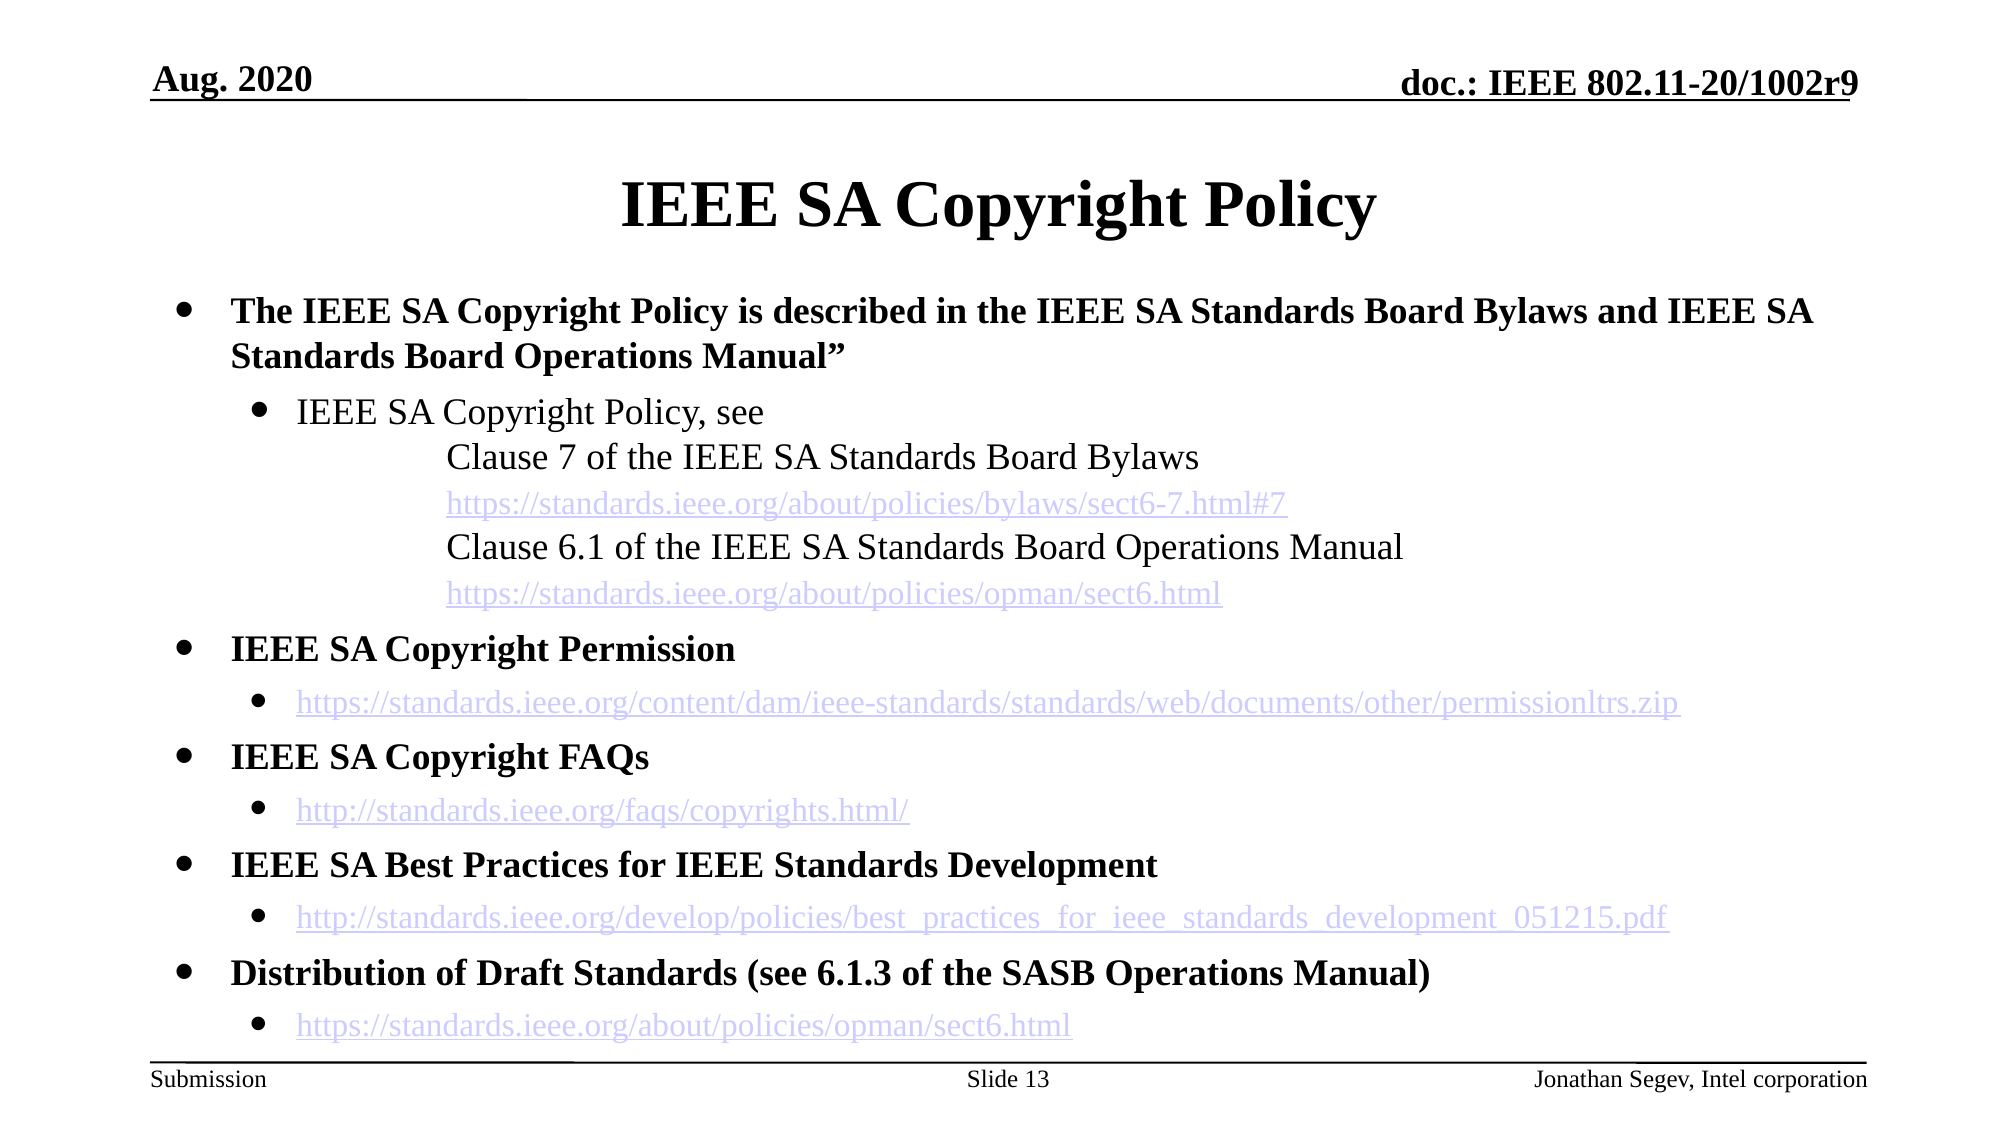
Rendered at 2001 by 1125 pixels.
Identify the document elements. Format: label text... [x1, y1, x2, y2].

footer Jonathan Segev, Intel corporation [1171, 1061, 1869, 1093]
title IEEE SA Copyright Policy [149, 112, 1850, 278]
slide_number Slide 13 [950, 1061, 1067, 1123]
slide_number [152, 54, 563, 100]
list The IEEE SA Copyright Policy is described in the IEEE SA Standards Board Bylaws and IEEE SA Standards Board Operations Manual” IEEE SA Copyright Policy, see Clause 7 of the IEEE SA Standards Board Bylaws https://standards.ieee.org/about/policies/bylaws/sect6-7.html#7 Clause 6.1 of the IEEE SA Standards Board Operations Manual https://standards.ieee.org/about/policies/opman/sect6.html IEEE SA Copyright Permission https://standards.ieee.org/content/dam/ieee-standards/standards/web/documents/other/permissionltrs.zip IEEE SA Copyright FAQs http://standards.ieee.org/faqs/copyrights.html/ IEEE SA Best Practices for IEEE Standards Development http://standards.ieee.org/develop/policies/best_practices_for_ieee_standards_development_051215.pdf Distribution of Draft Standards (see 6.1.3 of the SASB Operations Manual) https://standards.ieee.org/about/policies/opman/sect6.html [149, 278, 1850, 1000]
